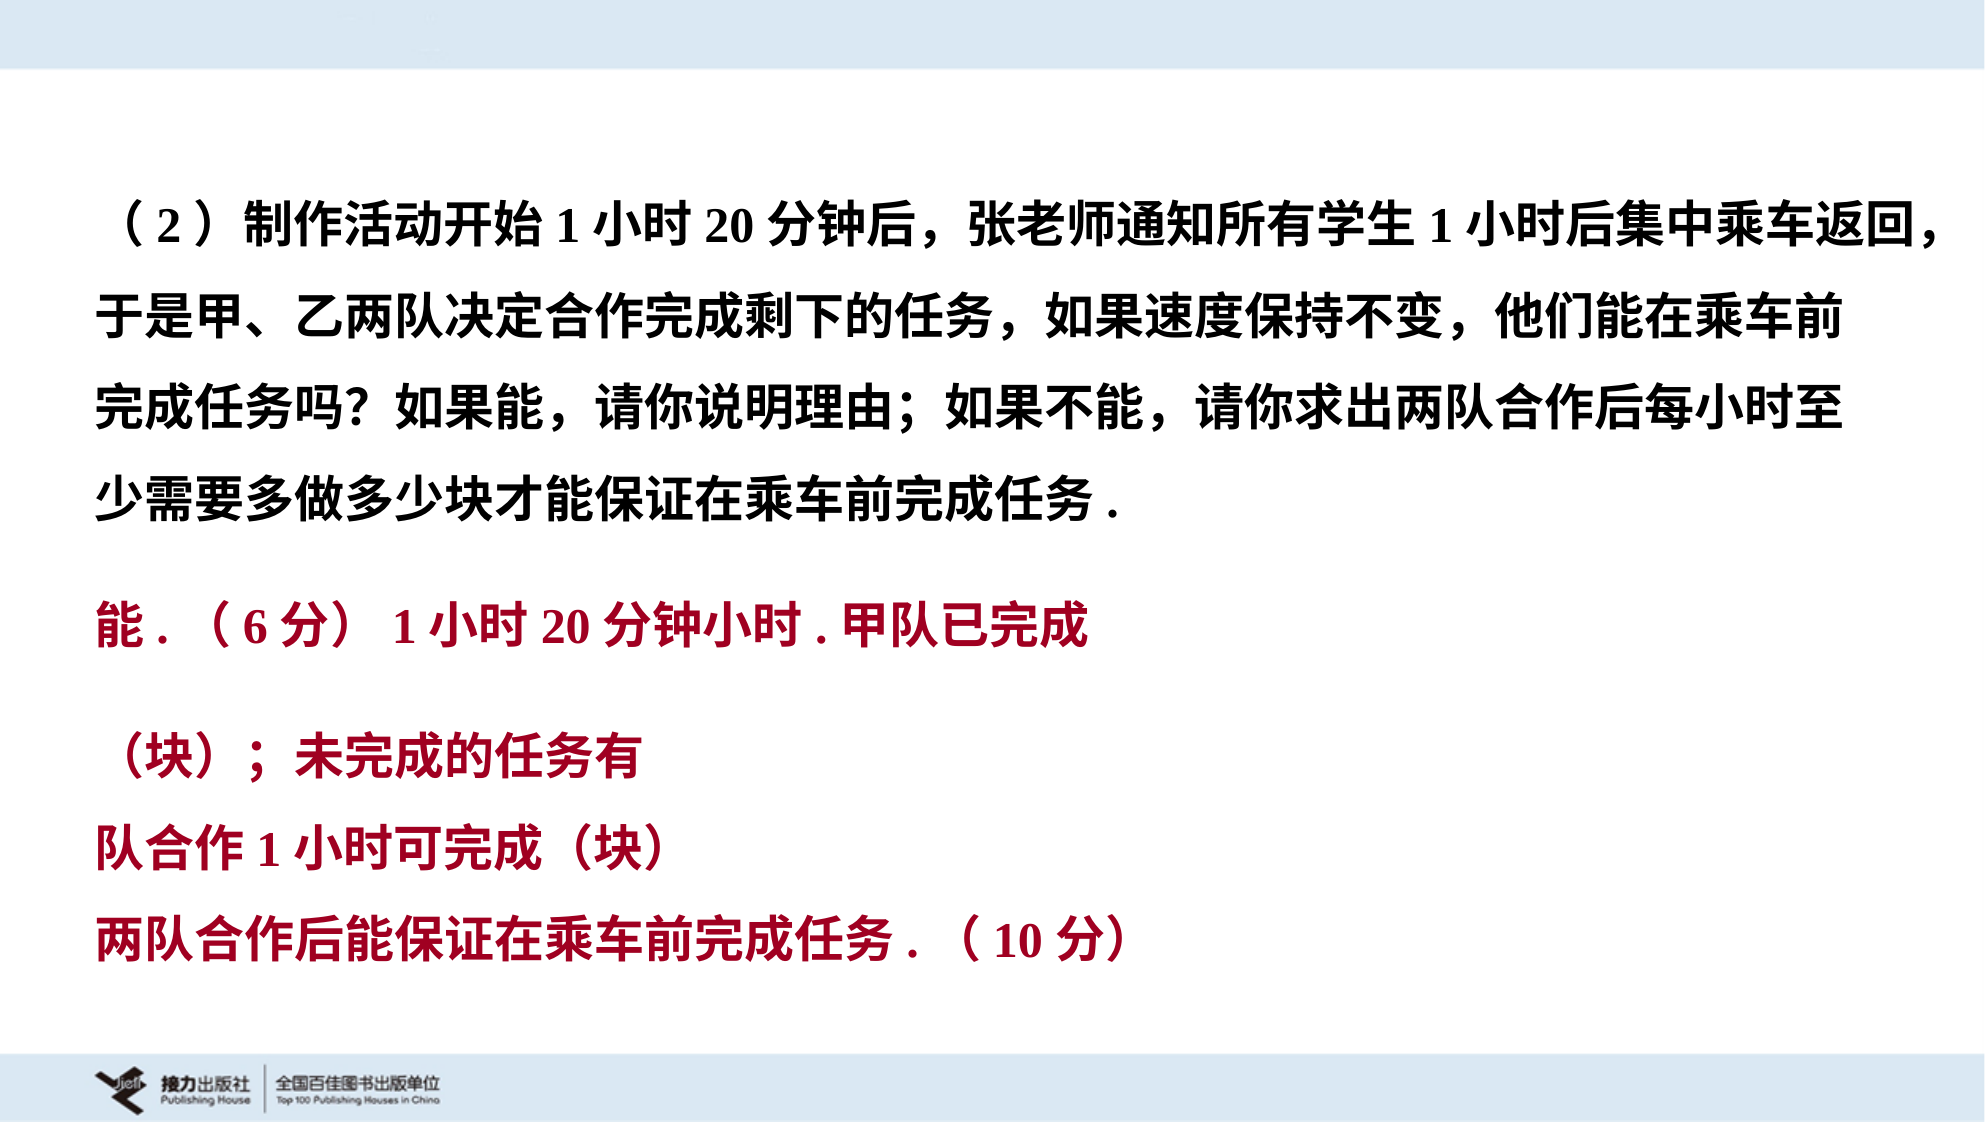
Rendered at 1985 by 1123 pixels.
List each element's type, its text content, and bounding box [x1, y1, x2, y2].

picture [0, 0, 1985, 1122]
text_box （2）制作活动开始1小时20分钟后，张老师通知所有学生1小时后集中乘车返回， 于是甲、乙两队决定合作完成剩下的任务，如果速度保持不变，他们能在乘车前 完成任务吗？如果能，请你说明理由；如果不能，请你求出两队合作后每小时至 少需要多做多少块才能保证在乘车前完成任务. [94, 160, 1892, 528]
